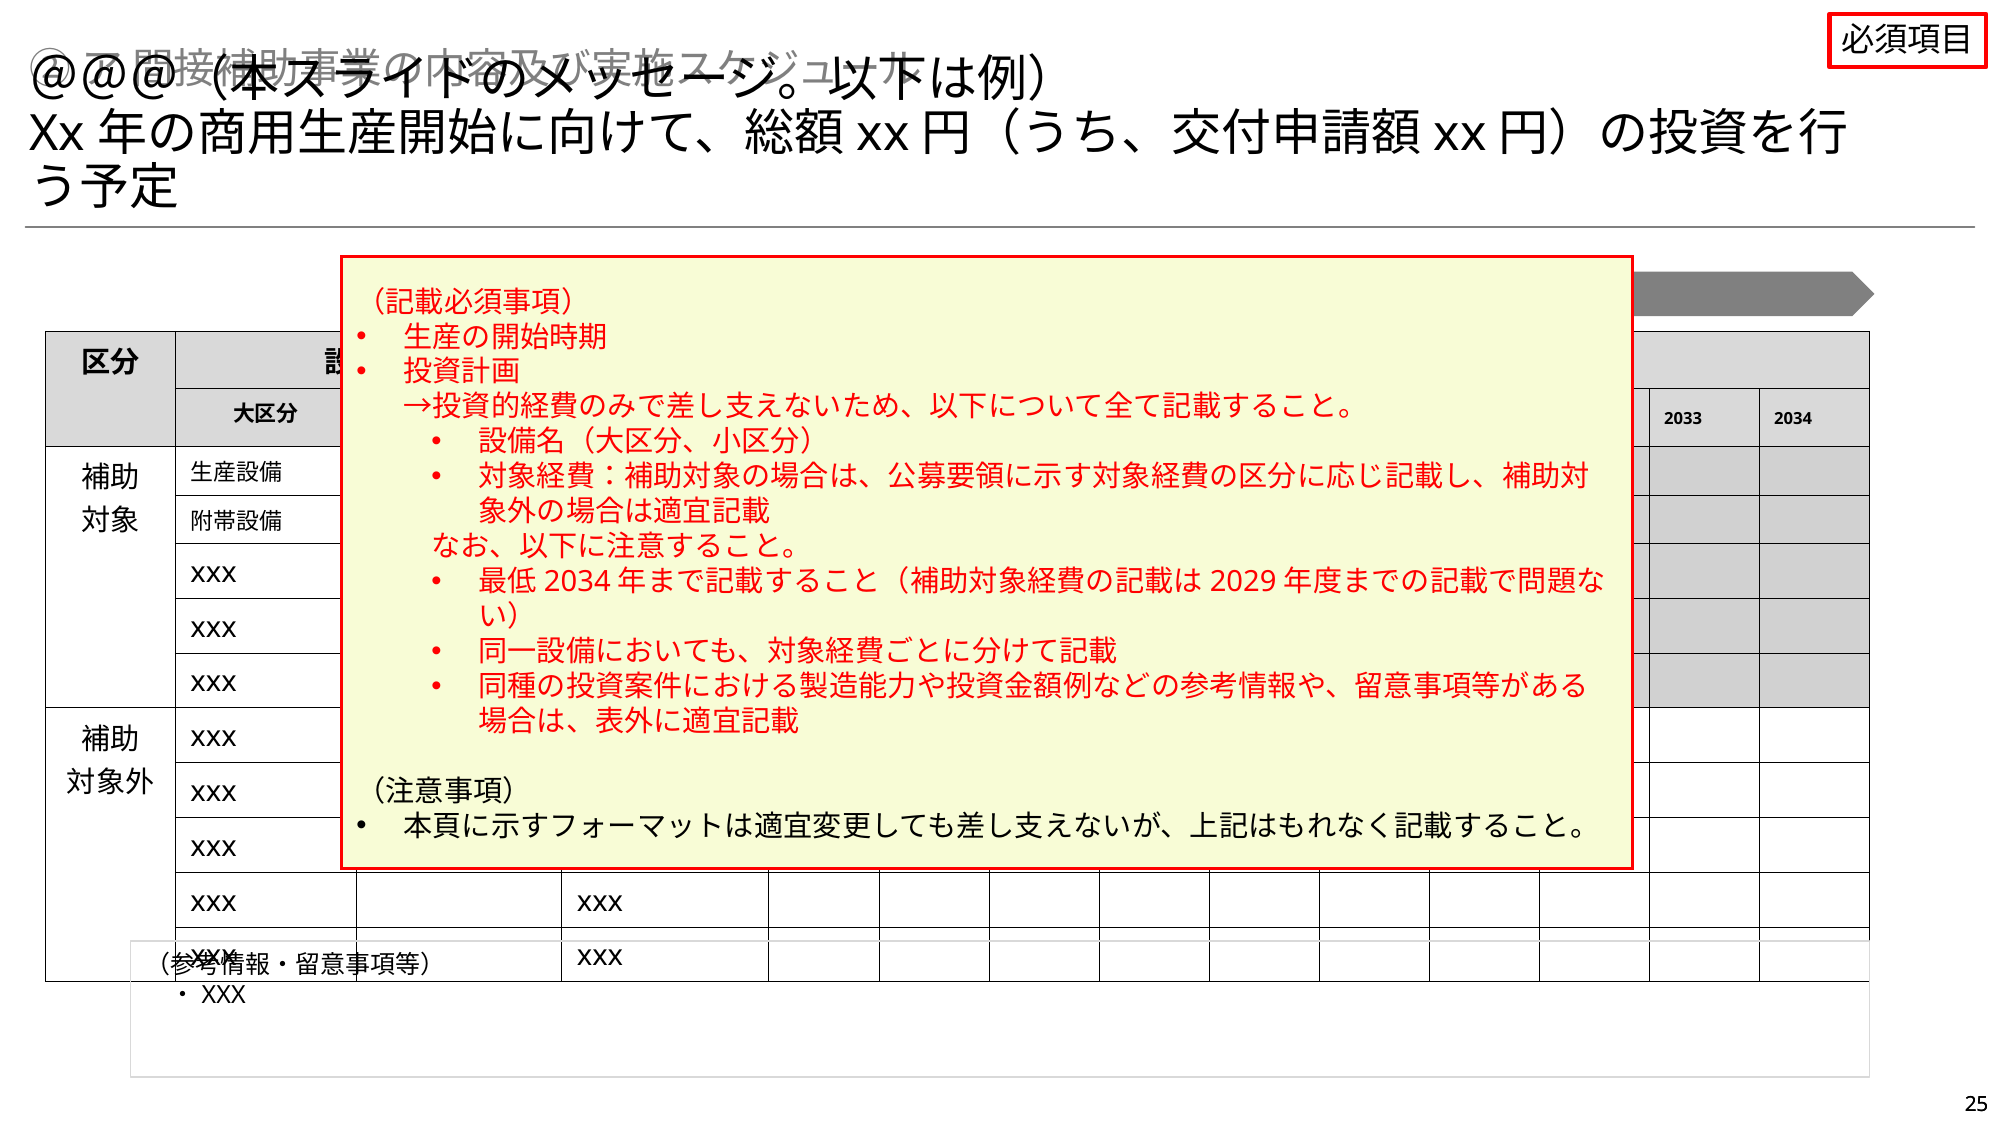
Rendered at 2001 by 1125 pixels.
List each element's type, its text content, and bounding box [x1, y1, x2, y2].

table_cell [1760, 447, 1869, 495]
table_cell [1650, 496, 1759, 543]
table_cell [1650, 873, 1759, 927]
table_cell [1100, 873, 1209, 927]
table_cell [1760, 873, 1869, 927]
table_cell [1634, 763, 1649, 817]
table_cell 補助 対象 [46, 447, 175, 707]
table_cell [769, 928, 879, 940]
table_cell 2032 [1634, 389, 1649, 446]
table_cell [1650, 447, 1759, 495]
table_header 年度（百万円） [1634, 332, 1869, 388]
table_cell [1430, 873, 1539, 927]
table_cell [1210, 928, 1319, 940]
table_cell [1634, 544, 1649, 598]
table_header 区分 [46, 332, 175, 446]
table_cell [1650, 654, 1759, 707]
table_cell [1634, 447, 1649, 495]
table_cell xxx [176, 928, 356, 940]
table_cell [1100, 928, 1209, 940]
table_cell [1634, 654, 1649, 707]
table_cell [1540, 873, 1649, 927]
table_cell [990, 928, 1099, 940]
text_box （参考情報・留意事項等） ・XXX [129, 940, 1871, 1078]
table_cell 2034 [1760, 389, 1869, 446]
table_cell [1760, 654, 1869, 707]
table_cell [1634, 599, 1649, 653]
text_box （記載必須事項） 生産の開始時期 投資計画 →投資的経費のみで差し支えないため、以下について全て記載すること。 設備名（大区分、小区分） 対象経費：補助対象の場合は、公募要領に示す対象経費の区分に応じ記載し、補助対象外の場合は適宜記載 なお、以下に注意すること。 最低2034年まで記載すること（補助対象経費の記載は2029年度までの記載で問題ない） 同一設備においても、対象経費ごとに分けて記載 同種の投資案件における製造能力や投資金額例などの参考情報や、留意事項等がある場合は、表外に適宜記載 （注意事項） 本頁に示すフォーマットは適宜変更しても差し支えないが、上記はもれなく記載すること。 [340, 255, 1634, 870]
table_cell xxx [176, 599, 340, 653]
table_cell [1650, 544, 1759, 598]
table_cell [1760, 763, 1869, 817]
table_cell 附帯設備 [176, 496, 340, 543]
table_cell [1650, 599, 1759, 653]
table_cell [357, 873, 561, 927]
table_cell [1540, 928, 1649, 940]
table_cell [1760, 496, 1869, 543]
text_box 必須項目 [1829, 13, 1986, 68]
table_cell [1320, 873, 1429, 927]
table_cell xxx [176, 708, 340, 762]
text_box ＠＠＠（本スライドのメッセージ。以下は例） Xx年の商用生産開始に向けて、総額xx円（うち、交付申請額xx円）の投資を行う予定 [29, 53, 1875, 216]
table_cell 補助 対象外 [46, 708, 175, 981]
text_box 生産（20xx年度~） [1634, 271, 1875, 317]
table_cell [880, 873, 989, 927]
table_cell [1634, 496, 1649, 543]
table_cell [1650, 818, 1759, 872]
table_cell xxx [176, 873, 356, 927]
table_cell [1540, 818, 1649, 872]
table_cell 大区分 [176, 389, 340, 446]
table_cell xxx [562, 873, 768, 927]
table_cell [1760, 928, 1869, 940]
table_header 設備名 [176, 332, 340, 388]
table_cell [1210, 873, 1319, 927]
table_cell [357, 928, 561, 940]
table_cell xxx [176, 654, 340, 707]
table_cell 2033 [1650, 389, 1759, 446]
table_cell [1760, 818, 1869, 872]
table_cell [1760, 708, 1869, 762]
table_cell xxx [562, 928, 768, 940]
table_cell [1650, 928, 1759, 940]
table_cell xxx [176, 818, 356, 872]
table_cell [1650, 763, 1759, 817]
table_cell [1760, 599, 1869, 653]
table_cell [1634, 708, 1649, 762]
table_cell [990, 873, 1099, 927]
table_cell xxx [176, 544, 340, 598]
table_cell [1430, 928, 1539, 940]
table_cell [769, 873, 879, 927]
table_cell [880, 928, 989, 940]
table_cell [1320, 928, 1429, 940]
table_cell xxx [176, 763, 340, 817]
table_cell [1760, 544, 1869, 598]
text_box ②ア 間接補助事業の内容及び実施スケジュール [29, 47, 1802, 53]
table_cell 生産設備 [176, 447, 340, 495]
table_cell [1650, 708, 1759, 762]
